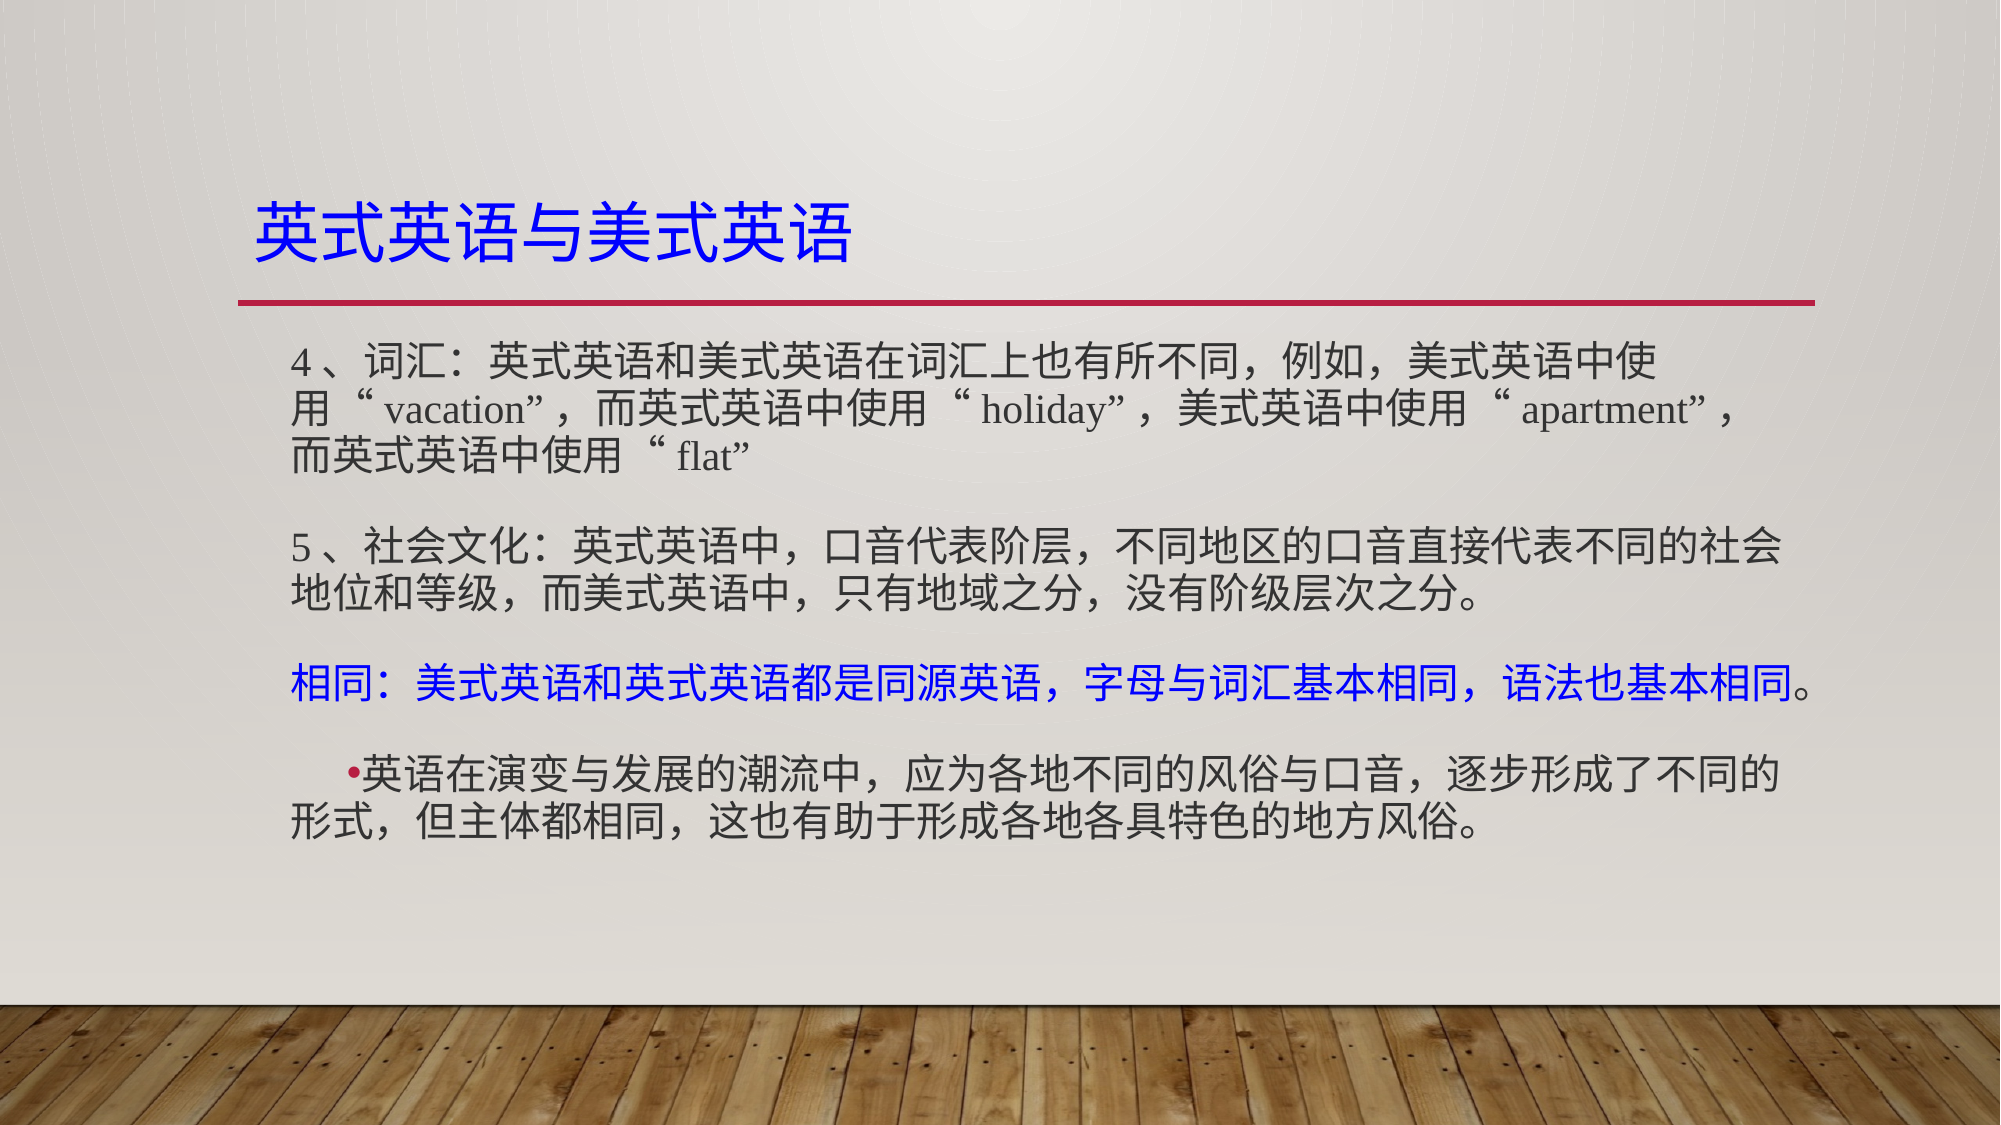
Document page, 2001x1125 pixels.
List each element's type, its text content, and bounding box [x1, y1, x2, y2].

text_box 英式英语与美式英语 [238, 192, 1814, 365]
picture [0, 1005, 2000, 1125]
list 4、词汇：英式英语和美式英语在词汇上也有所不同，例如，美式英语中使用“vacation”，而英式英语中使用“holiday”，美式英语中使用“apartment”，而英式英语中使用“flat” 5、社会文化：英式英语中，口音代表阶层，不同地区的口音直接代表不同的社会地位和等级，而美式英语中，只有地域之分，没有阶级层次之分。 相同：美式英语和英式英语都是同源英语，字母与词汇基本相同，语法也基本相同。 英语在演变与发展的潮流中，应为各地不同的风俗与口音，逐步形成了不同的形式，但主体都相同，这也有助于形成各地各具特色的地方风俗。 [238, 365, 1814, 897]
